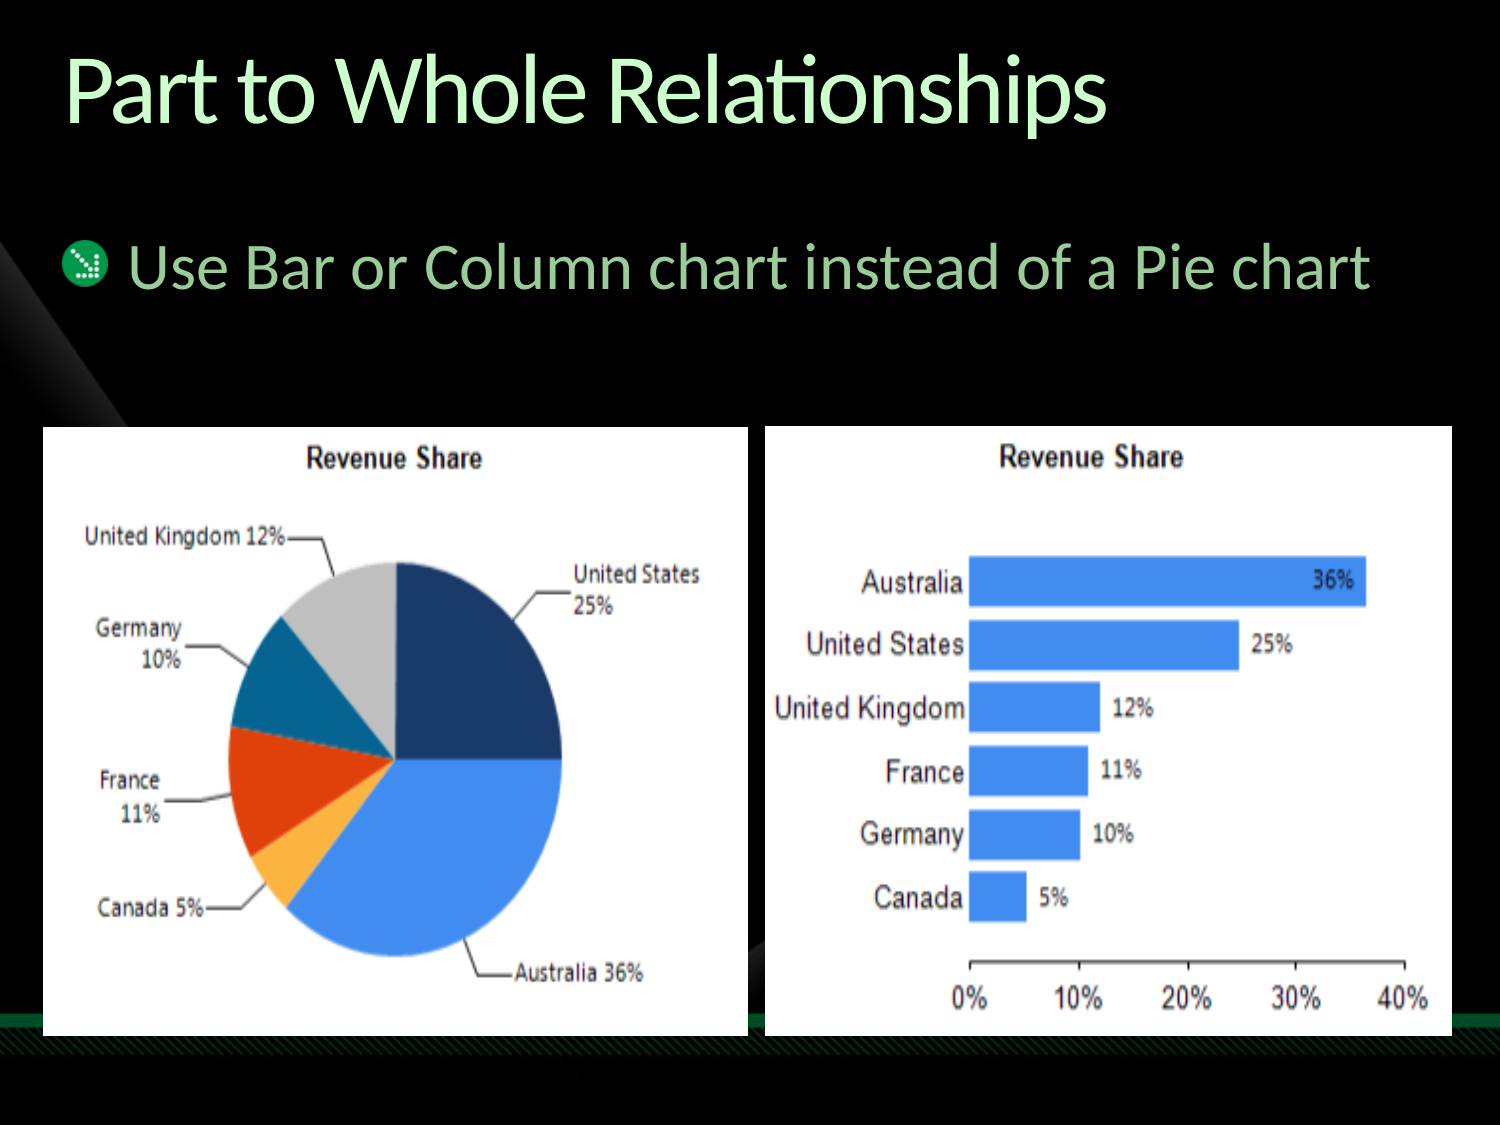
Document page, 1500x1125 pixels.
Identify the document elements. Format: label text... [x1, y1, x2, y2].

title Part to Whole Relationships [63, 37, 1438, 147]
list Use Bar or Column chart instead of a Pie chart [62, 231, 1438, 378]
picture [0, 0, 1500, 1125]
